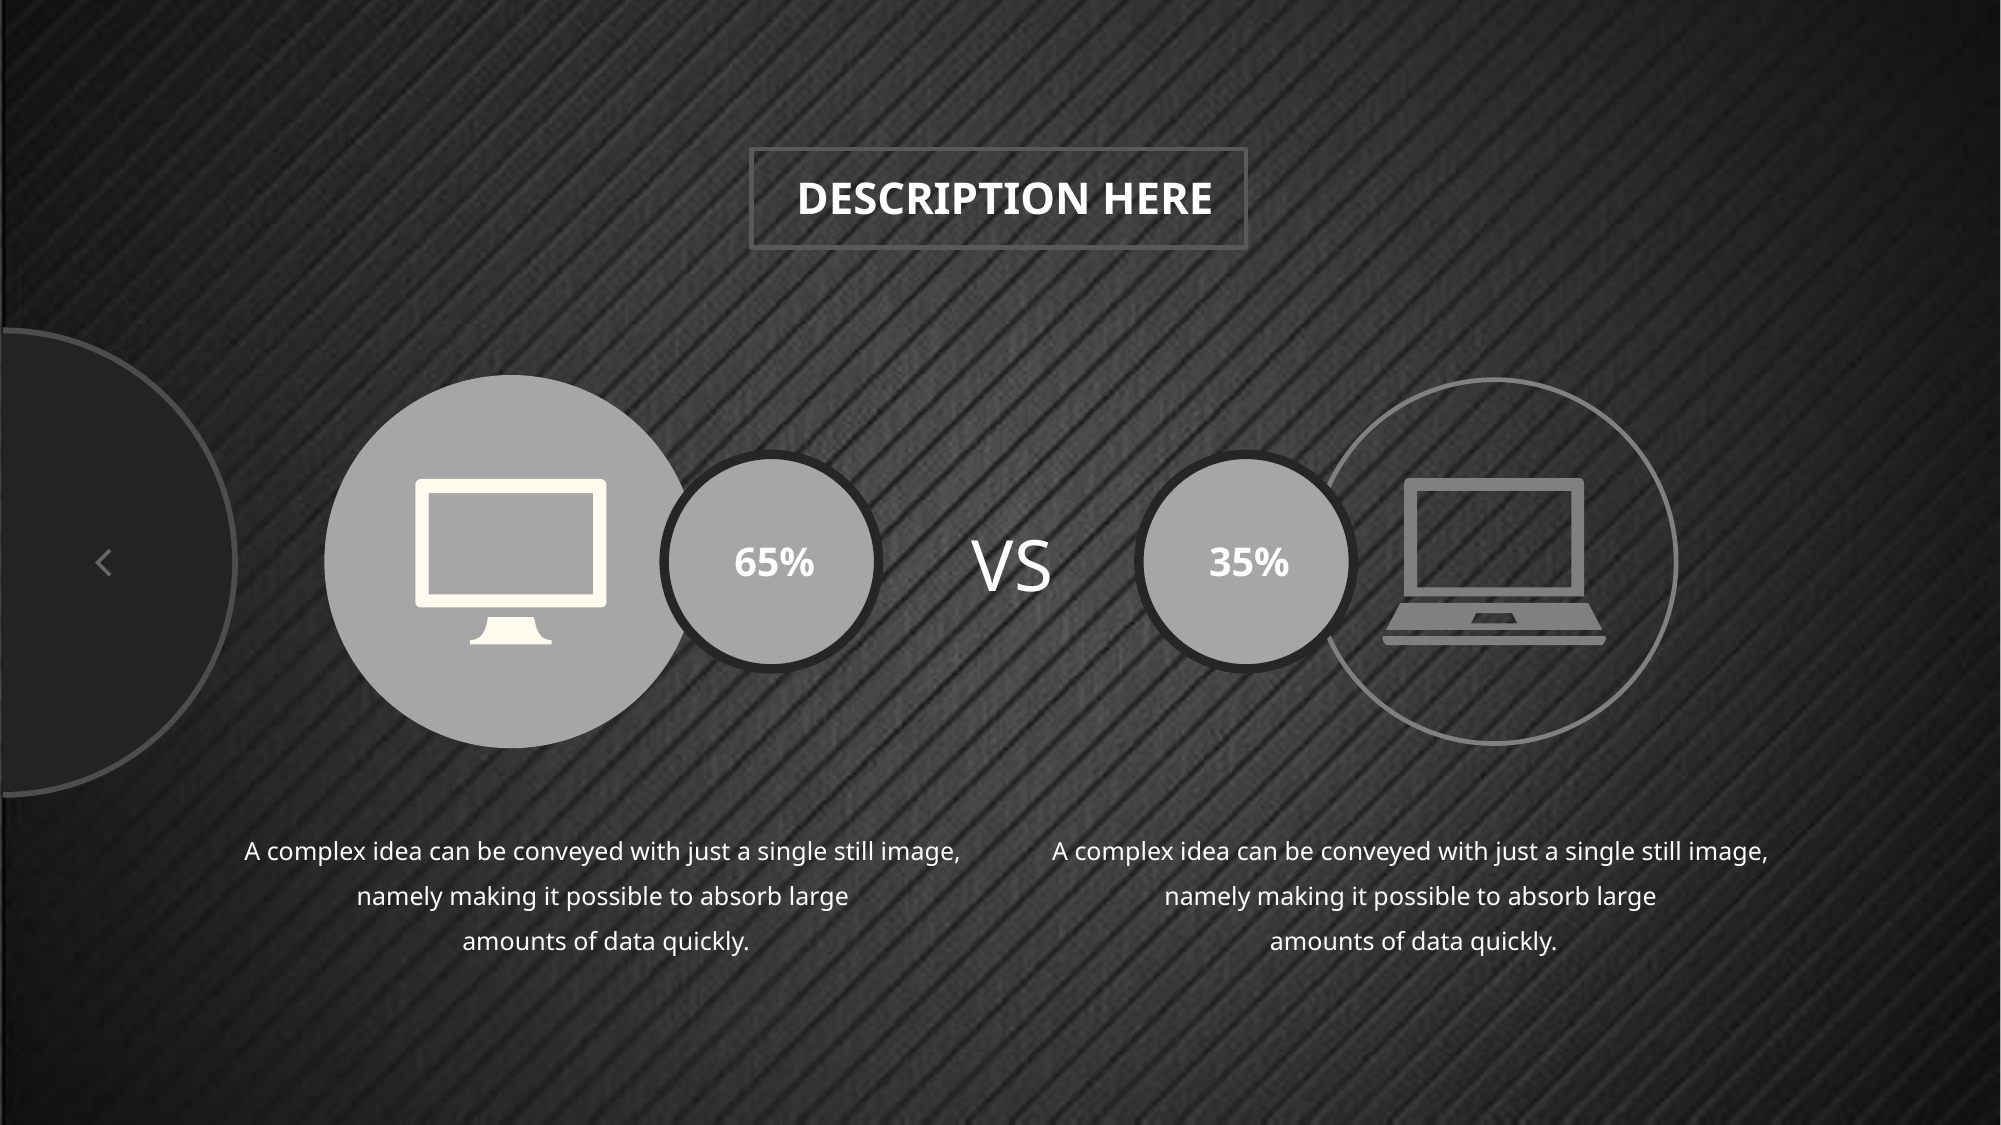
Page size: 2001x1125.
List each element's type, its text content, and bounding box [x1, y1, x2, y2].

text_box A complex idea can be conveyed with just a single still image, namely making it possible to absorb large amounts of data quickly. [1036, 812, 1793, 964]
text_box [324, 374, 879, 749]
picture [0, 0, 2001, 1125]
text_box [1138, 379, 1677, 744]
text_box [751, 148, 1249, 249]
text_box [2, 327, 239, 798]
text_box A complex idea can be conveyed with just a single still image, namely making it possible to absorb large amounts of data quickly. [228, 812, 985, 964]
text_box VS [955, 513, 1095, 614]
